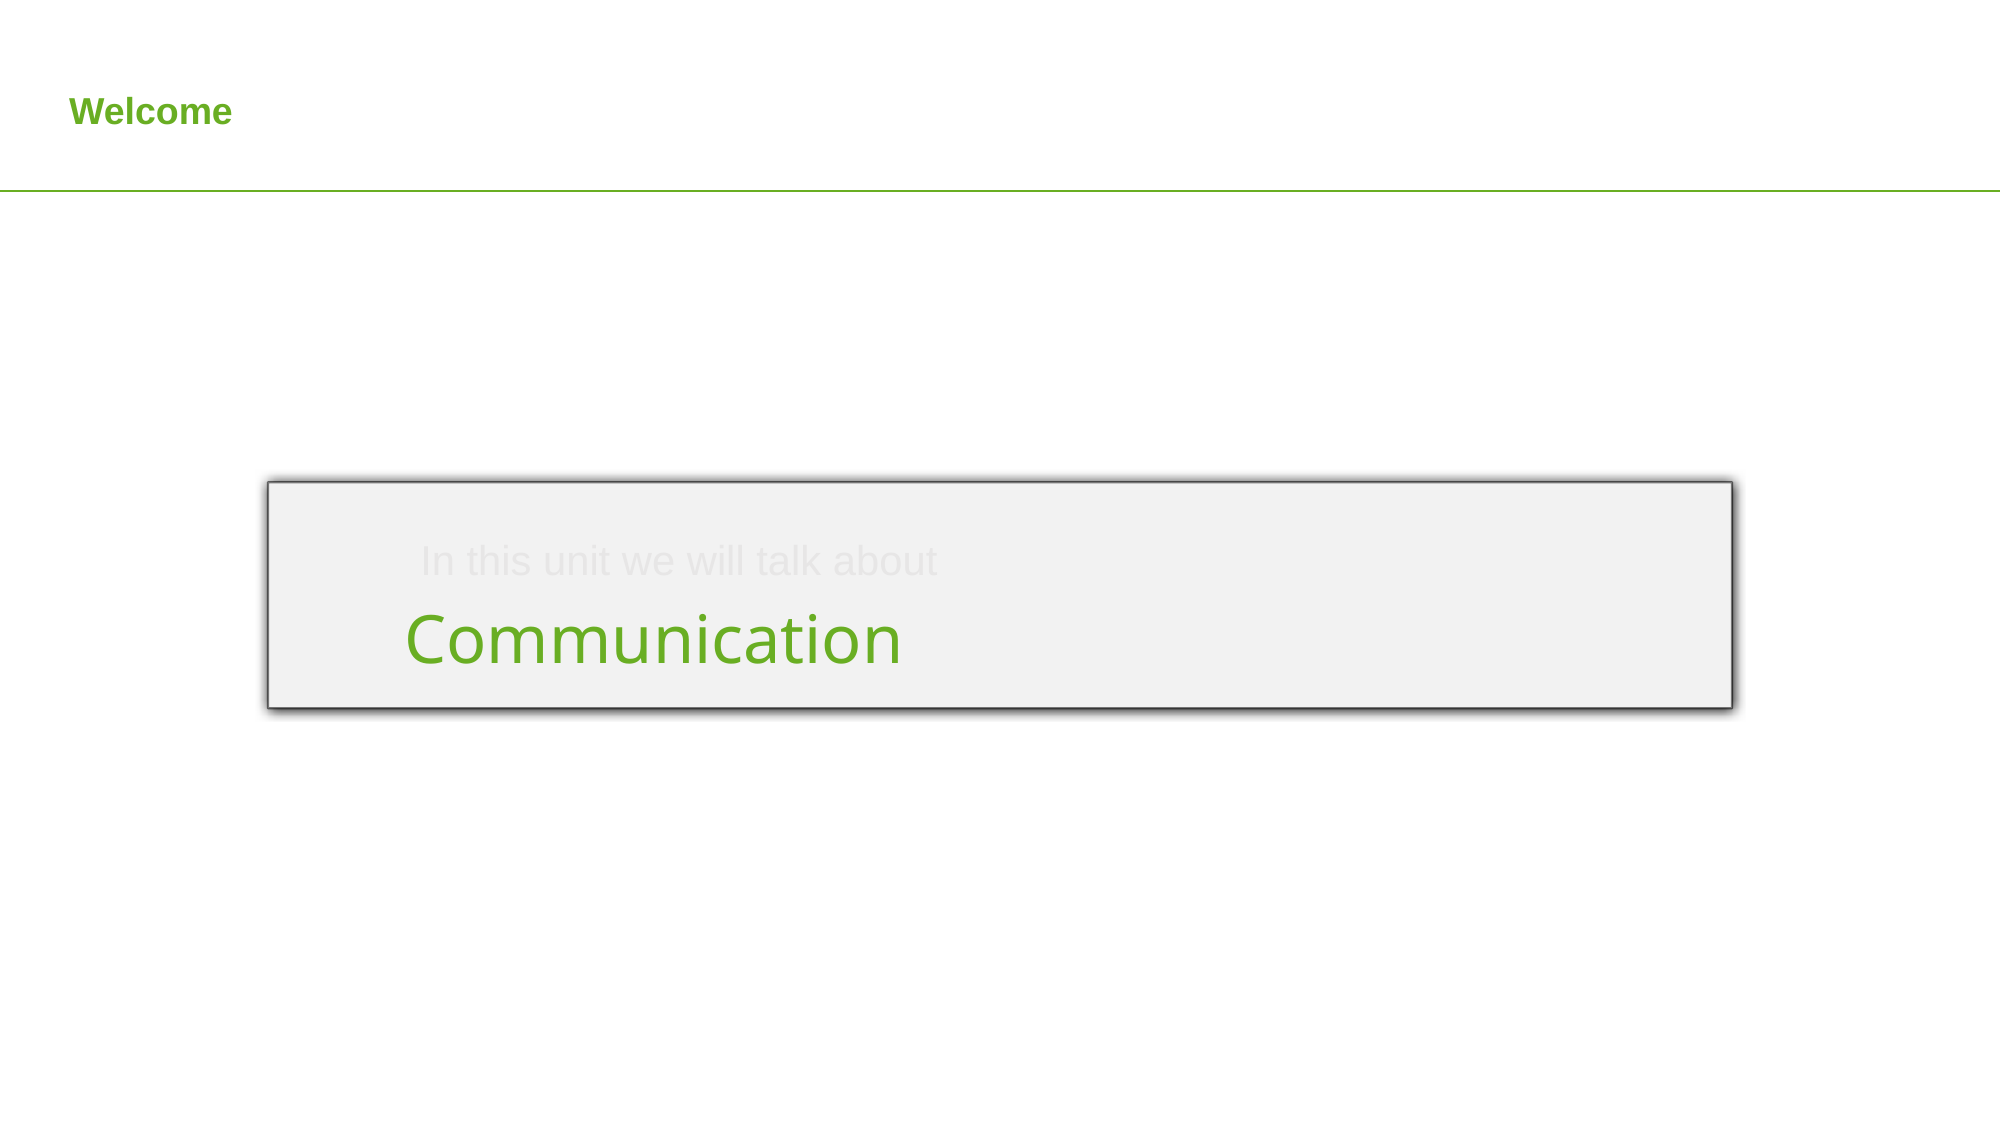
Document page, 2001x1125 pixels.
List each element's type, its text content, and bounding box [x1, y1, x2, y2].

text_box Welcome [54, 79, 1255, 140]
text_box In this unit we will talk about [405, 526, 1750, 591]
text_box [267, 482, 1732, 709]
text_box Communication [389, 589, 920, 684]
